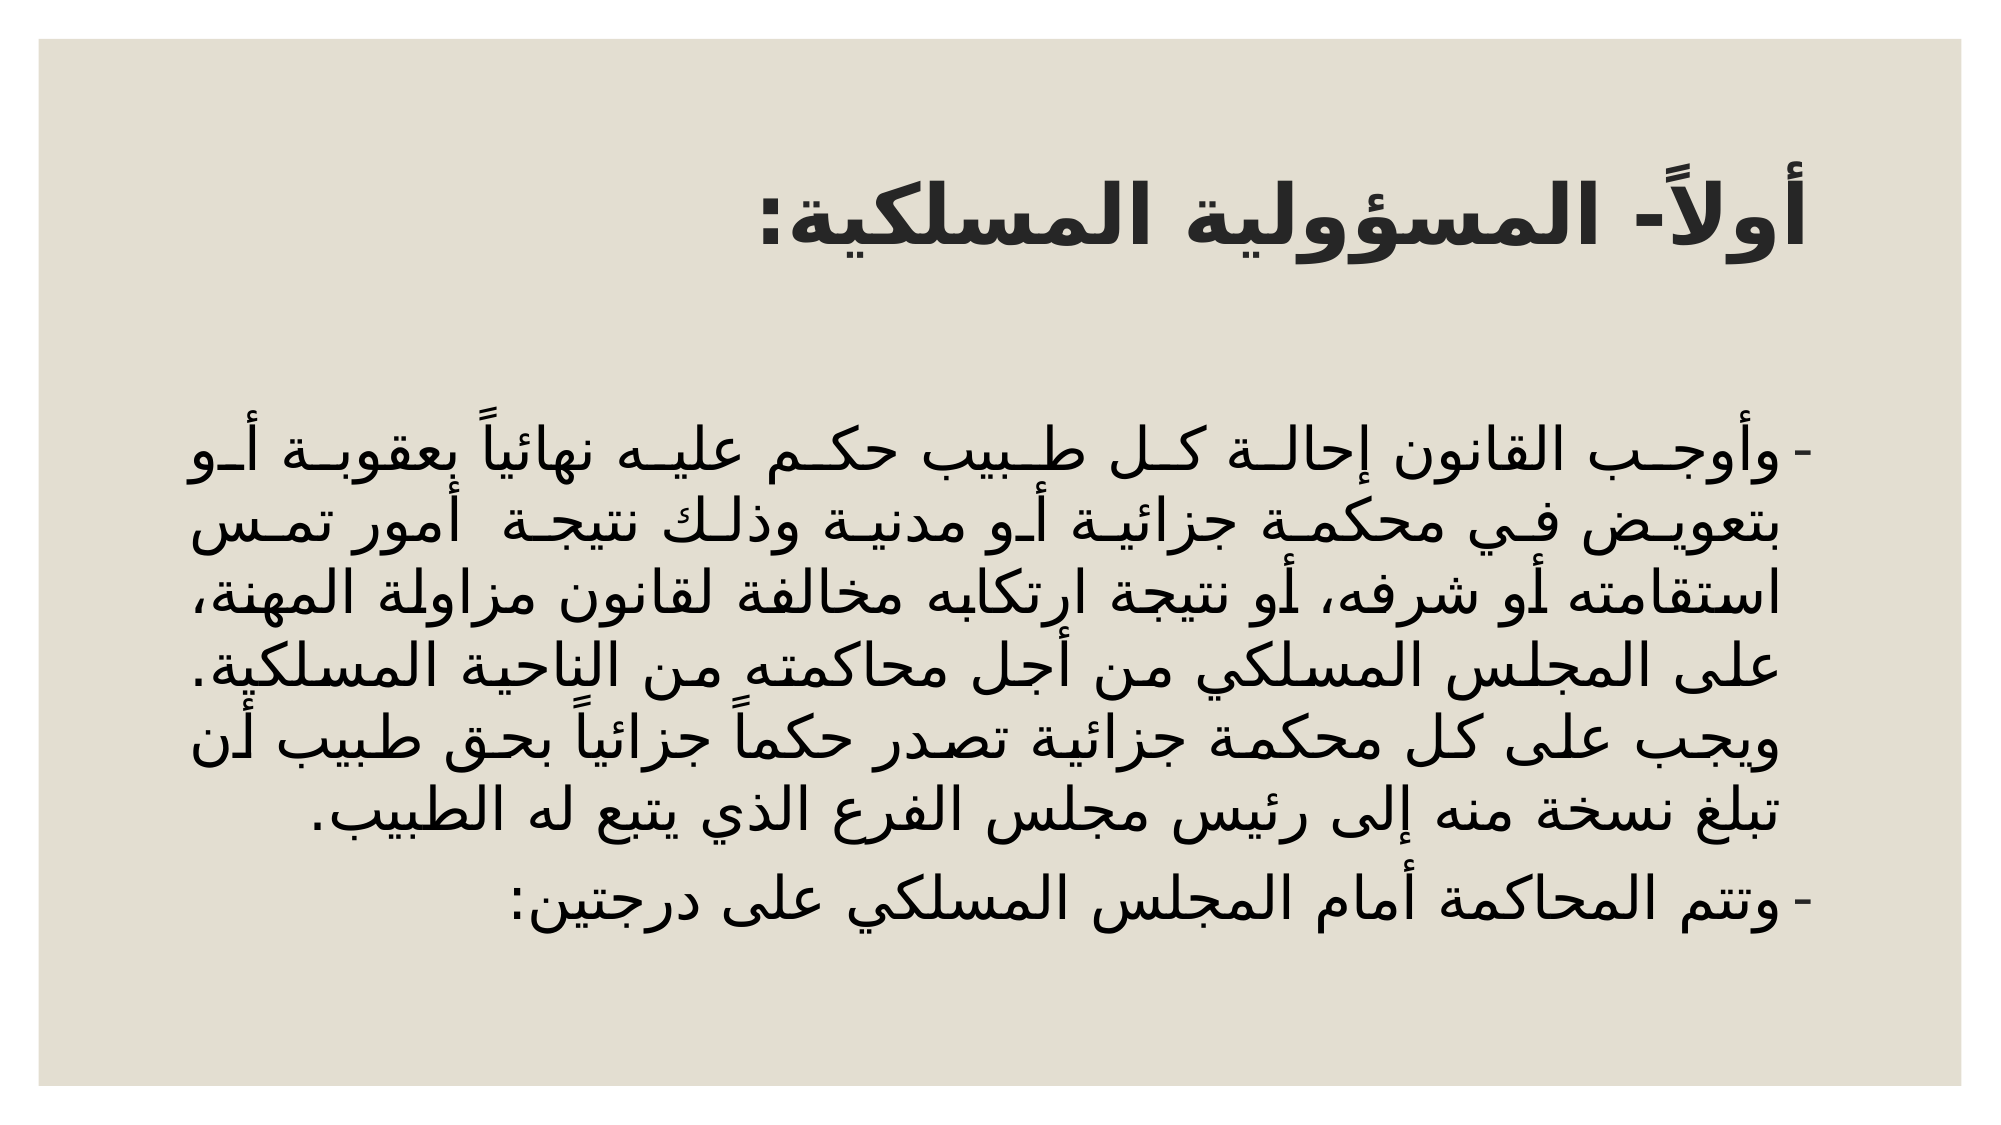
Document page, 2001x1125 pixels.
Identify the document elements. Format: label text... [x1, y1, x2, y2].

title أولاً- المسؤولية المسلكية: [174, 105, 1825, 331]
list وأوجب القانون إحالة كل طبيب حكم عليه نهائياً بعقوبة أو بتعويض في محكمة جزائية أو مدنية وذلك نتيجة أمور تمس استقامته أو شرفه، أو نتيجة ارتكابه مخالفة لقانون مزاولة المهنة، على المجلس المسلكي من أجل محاكمته من الناحية المسلكية. ويجب على كل محكمة جزائية تصدر حكماً جزائياً بحق طبيب أن تبلغ نسخة منه إلى رئيس مجلس الفرع الذي يتبع له الطبيب. وتتم المحاكمة أمام المجلس المسلكي على درجتين: [174, 345, 1825, 990]
